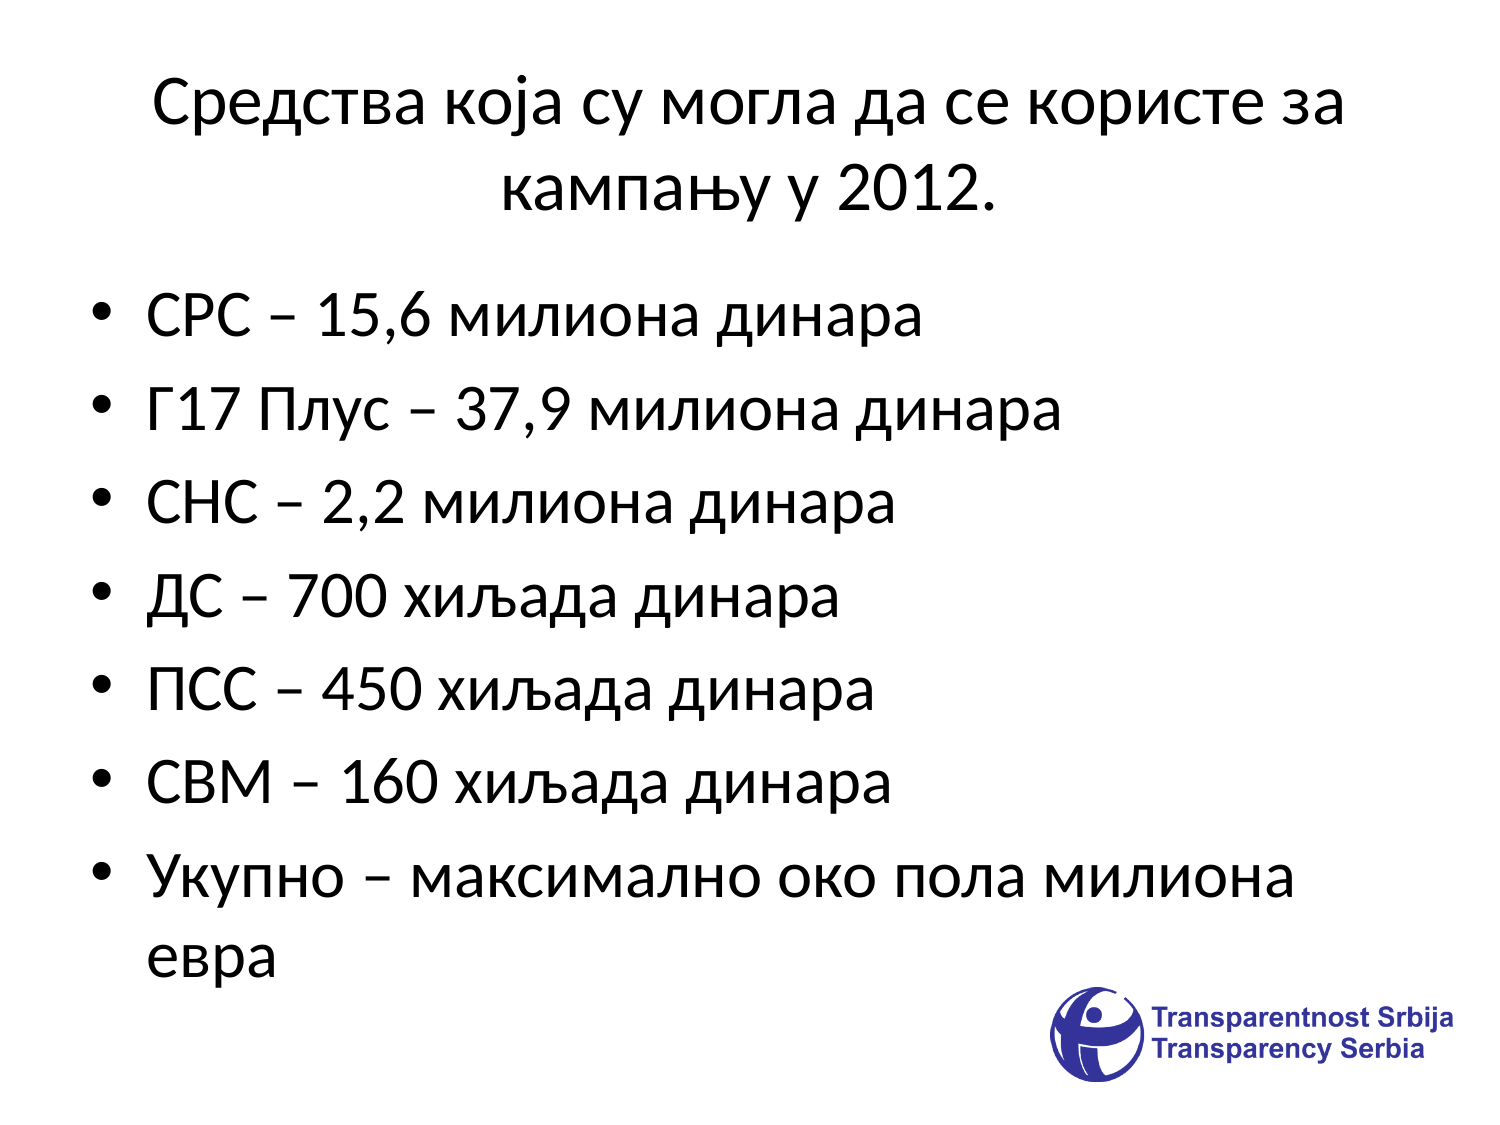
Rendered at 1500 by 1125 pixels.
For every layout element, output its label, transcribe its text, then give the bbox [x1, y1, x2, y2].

title Средства која су могла да се користе за кампању у 2012. [75, 45, 1425, 233]
picture [1050, 987, 1453, 1082]
list СРС – 15,6 милиона динара Г17 Плус – 37,9 милиона динара СНС – 2,2 милиона динара ДС – 700 хиљада динара ПСС – 450 хиљада динара СВМ – 160 хиљада динара Укупно – максимално око пола милиона евра [75, 262, 1425, 1005]
